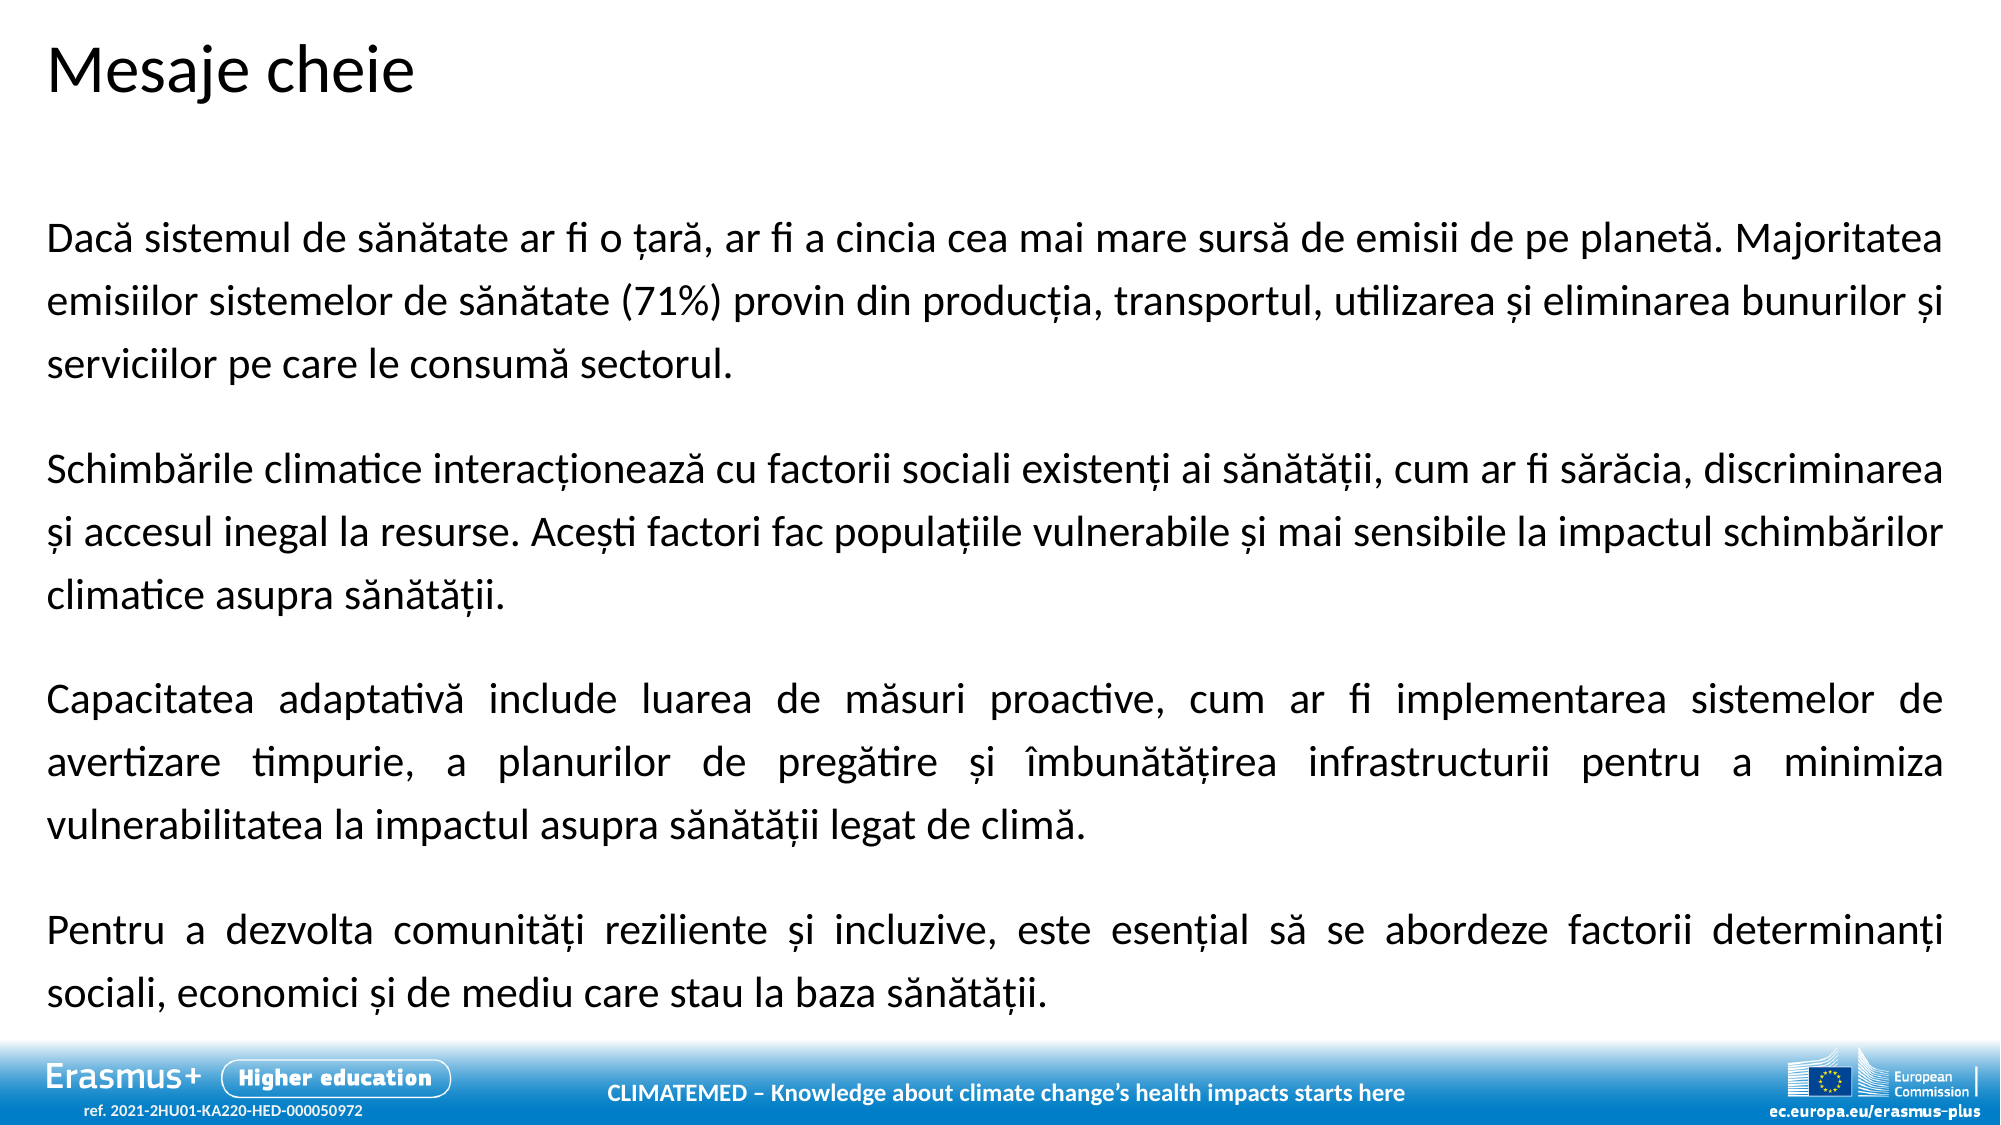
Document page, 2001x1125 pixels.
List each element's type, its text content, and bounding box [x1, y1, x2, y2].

list Dacă sistemul de sănătate ar fi o țară, ar fi a cincia cea mai mare sursă de emisii de pe planetă. Majoritatea emisiilor sistemelor de sănătate (71%) provin din producția, transportul, utilizarea și eliminarea bunurilor și serviciilor pe care le consumă sectorul. Schimbările climatice interacționează cu factorii sociali existenți ai sănătății, cum ar fi sărăcia, discriminarea și accesul inegal la resurse. Acești factori fac populațiile vulnerabile și mai sensibile la impactul schimbărilor climatice asupra sănătății. Capacitatea adaptativă include luarea de măsuri proactive, cum ar fi implementarea sistemelor de avertizare timpurie, a planurilor de pregătire și îmbunătățirea infrastructurii pentru a minimiza vulnerabilitatea la impactul asupra sănătății legat de climă. Pentru a dezvolta comunități reziliente și incluzive, este esențial să se abordeze factorii determinanți sociali, economici și de mediu care stau la baza sănătății. [31, 191, 1960, 1035]
picture [0, 899, 2000, 1125]
title Mesaje cheie [31, 25, 1984, 116]
